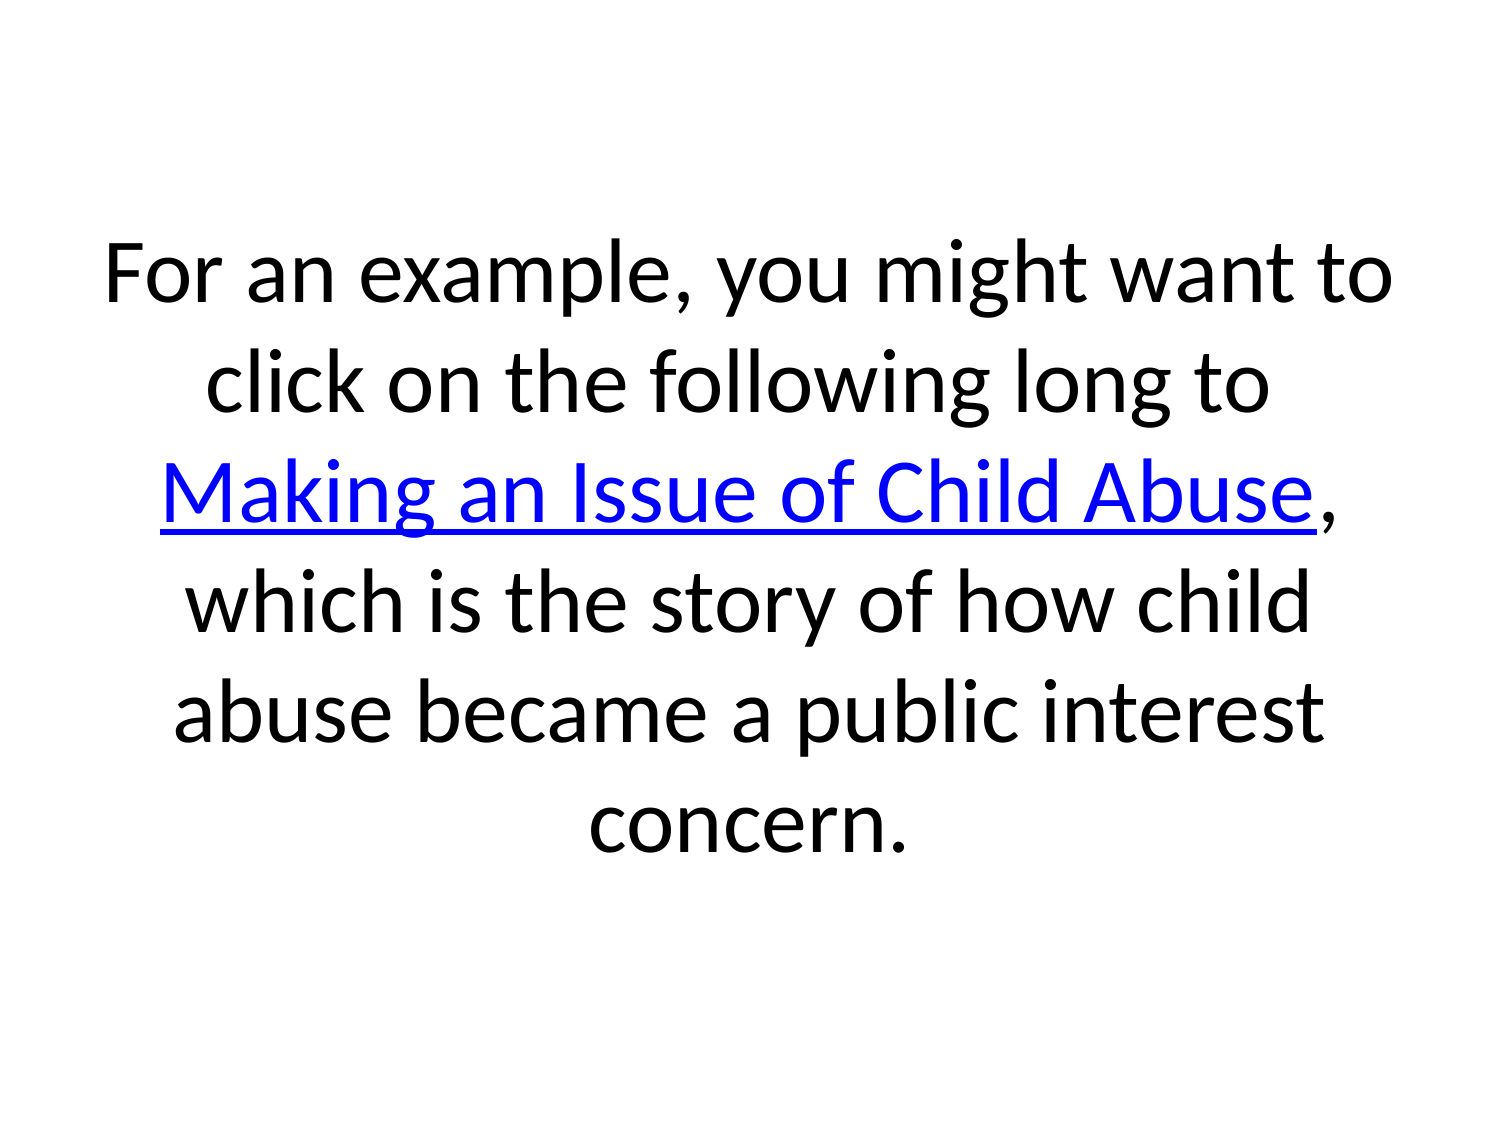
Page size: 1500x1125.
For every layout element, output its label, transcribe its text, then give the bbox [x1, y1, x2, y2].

title For an example, you might want to click on the following long to Making an Issue of Child Abuse, which is the story of how child abuse became a public interest concern. [75, 45, 1425, 1038]
